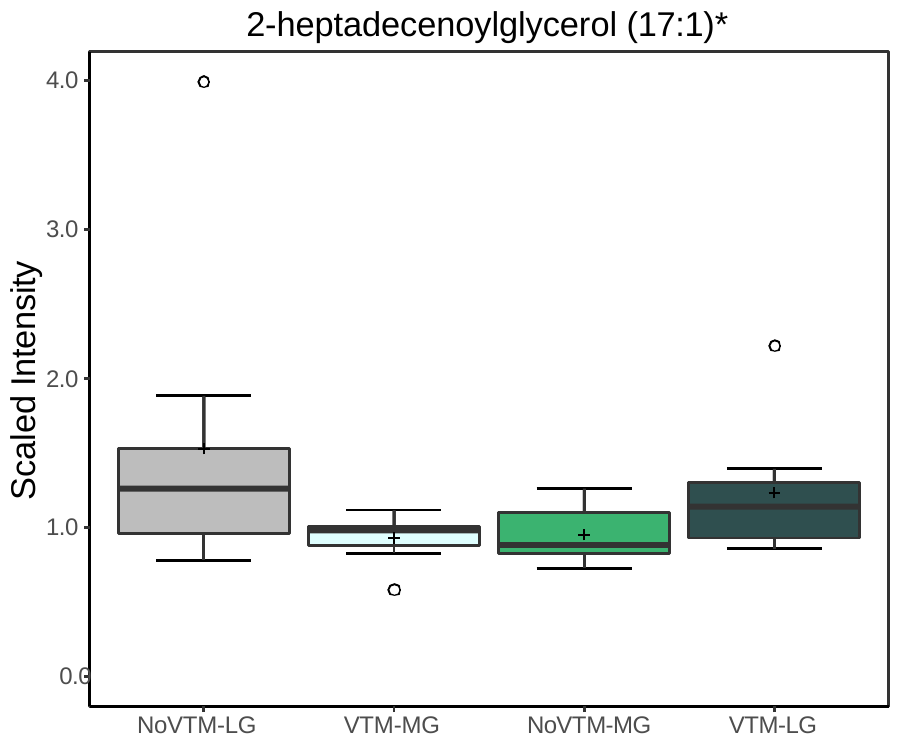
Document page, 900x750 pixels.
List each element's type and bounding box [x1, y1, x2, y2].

slide_number [134, 713, 275, 750]
text_box [44, 211, 82, 243]
text_box [44, 63, 82, 94]
text_box [83, 50, 891, 738]
text_box [1, 256, 82, 503]
text_box [244, 0, 734, 44]
text_box [44, 509, 82, 541]
footer [57, 661, 95, 750]
